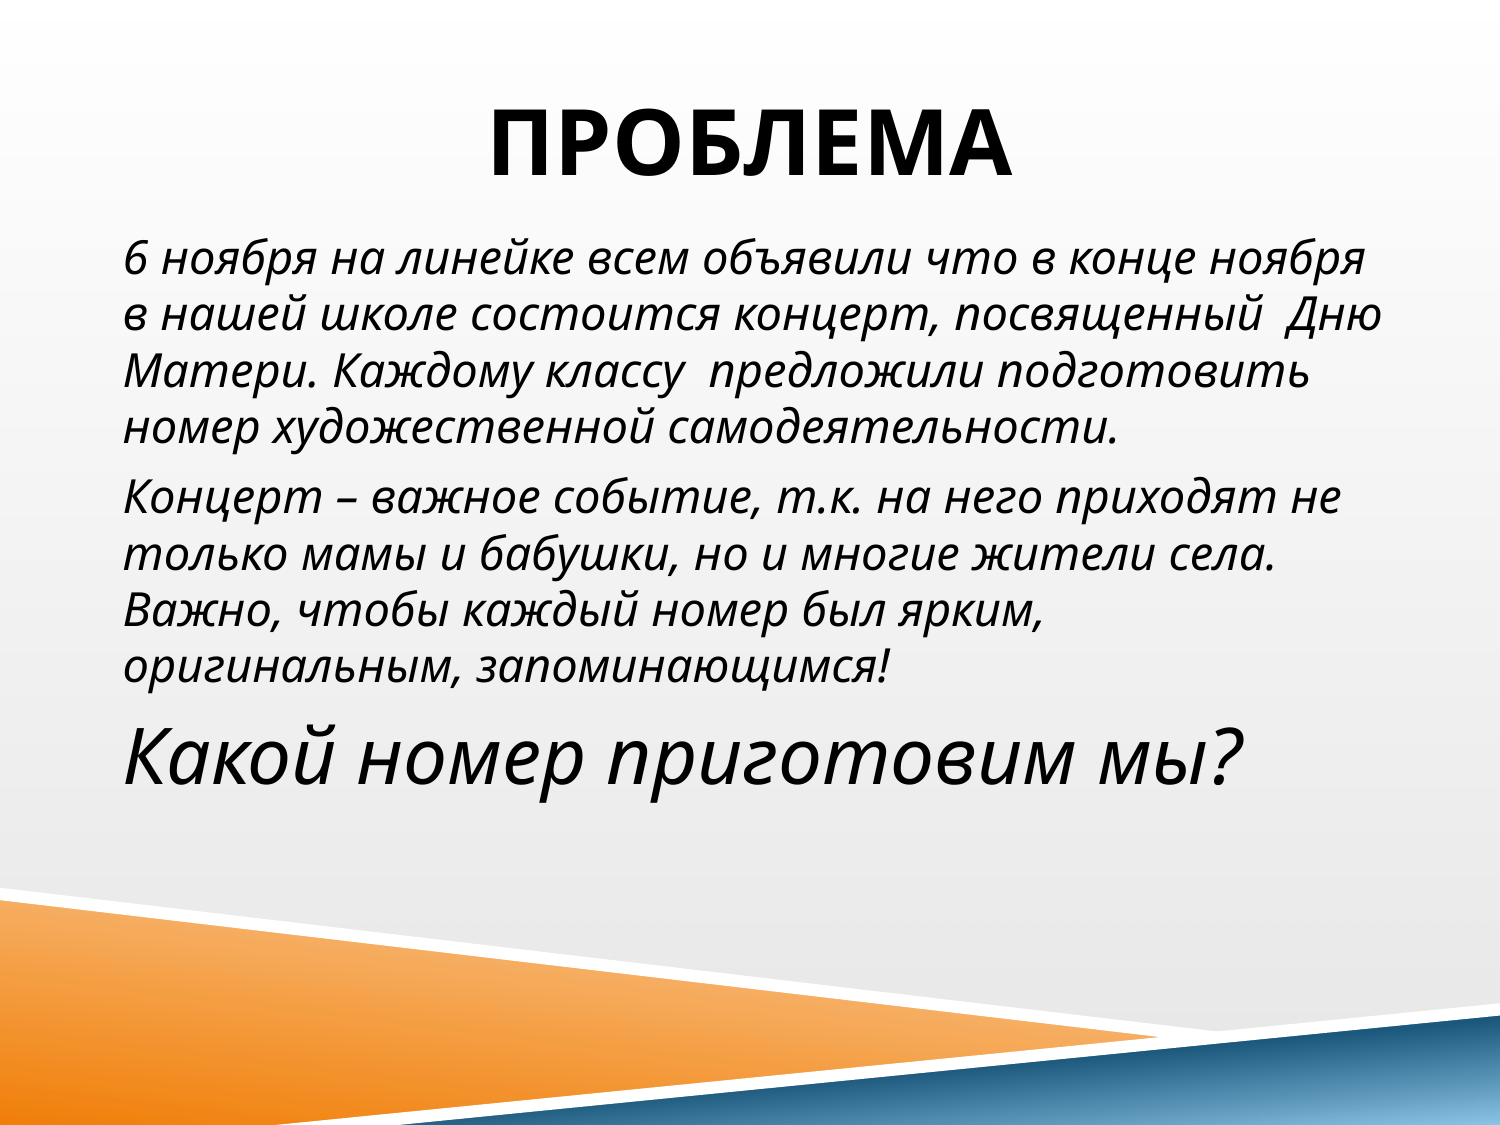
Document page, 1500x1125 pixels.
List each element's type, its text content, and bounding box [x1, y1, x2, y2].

title Проблема [112, 45, 1388, 219]
list 6 ноября на линейке всем объявили что в конце ноября в нашей школе состоится концерт, посвященный Дню Матери. Каждому классу предложили подготовить номер художественной самодеятельности. Концерт – важное событие, т.к. на него приходят не только мамы и бабушки, но и многие жители села. Важно, чтобы каждый номер был ярким, оригинальным, запоминающимся! Какой номер приготовим мы? [112, 219, 1388, 833]
